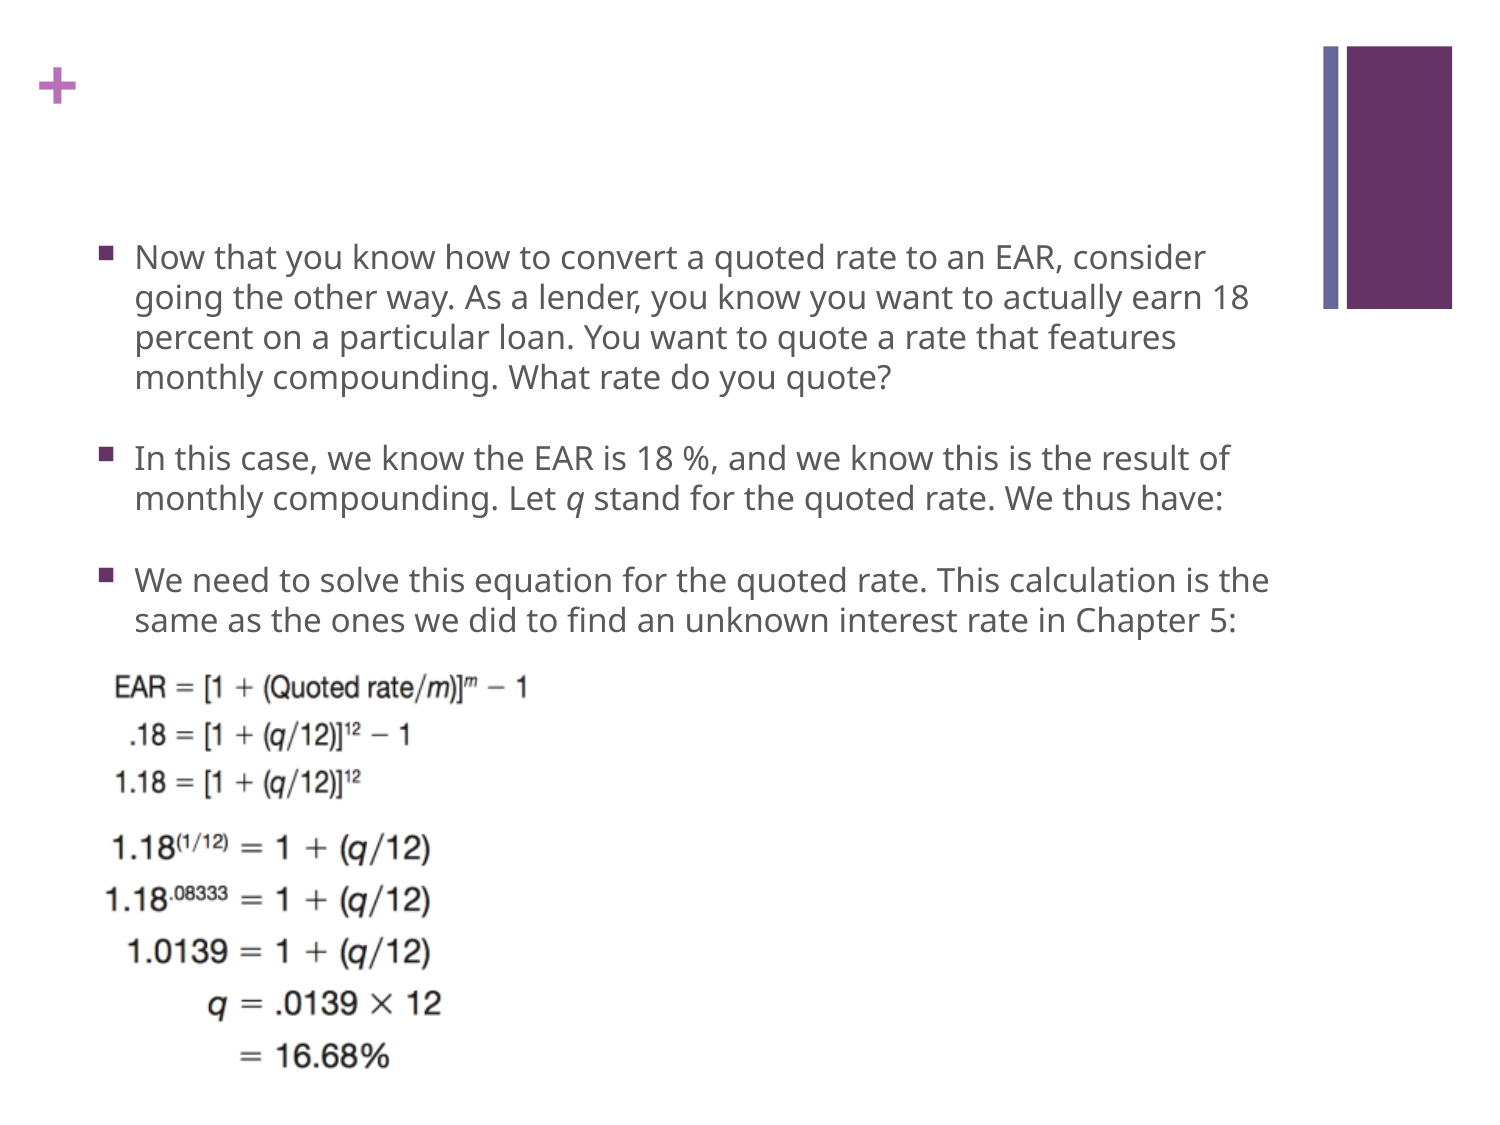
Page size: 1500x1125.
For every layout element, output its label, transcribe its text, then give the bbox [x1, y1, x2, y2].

list Now that you know how to convert a quoted rate to an EAR, consider going the other way. As a lender, you know you want to actually earn 18 percent on a particular loan. You want to quote a rate that features monthly compounding. What rate do you quote? In this case, we know the EAR is 18 %, and we know this is the result of monthly compounding. Let q stand for the quoted rate. We thus have: We need to solve this equation for the quoted rate. This calculation is the same as the ones we did to find an unknown interest rate in Chapter 5: : [81, 228, 1322, 1125]
picture [97, 663, 607, 1081]
